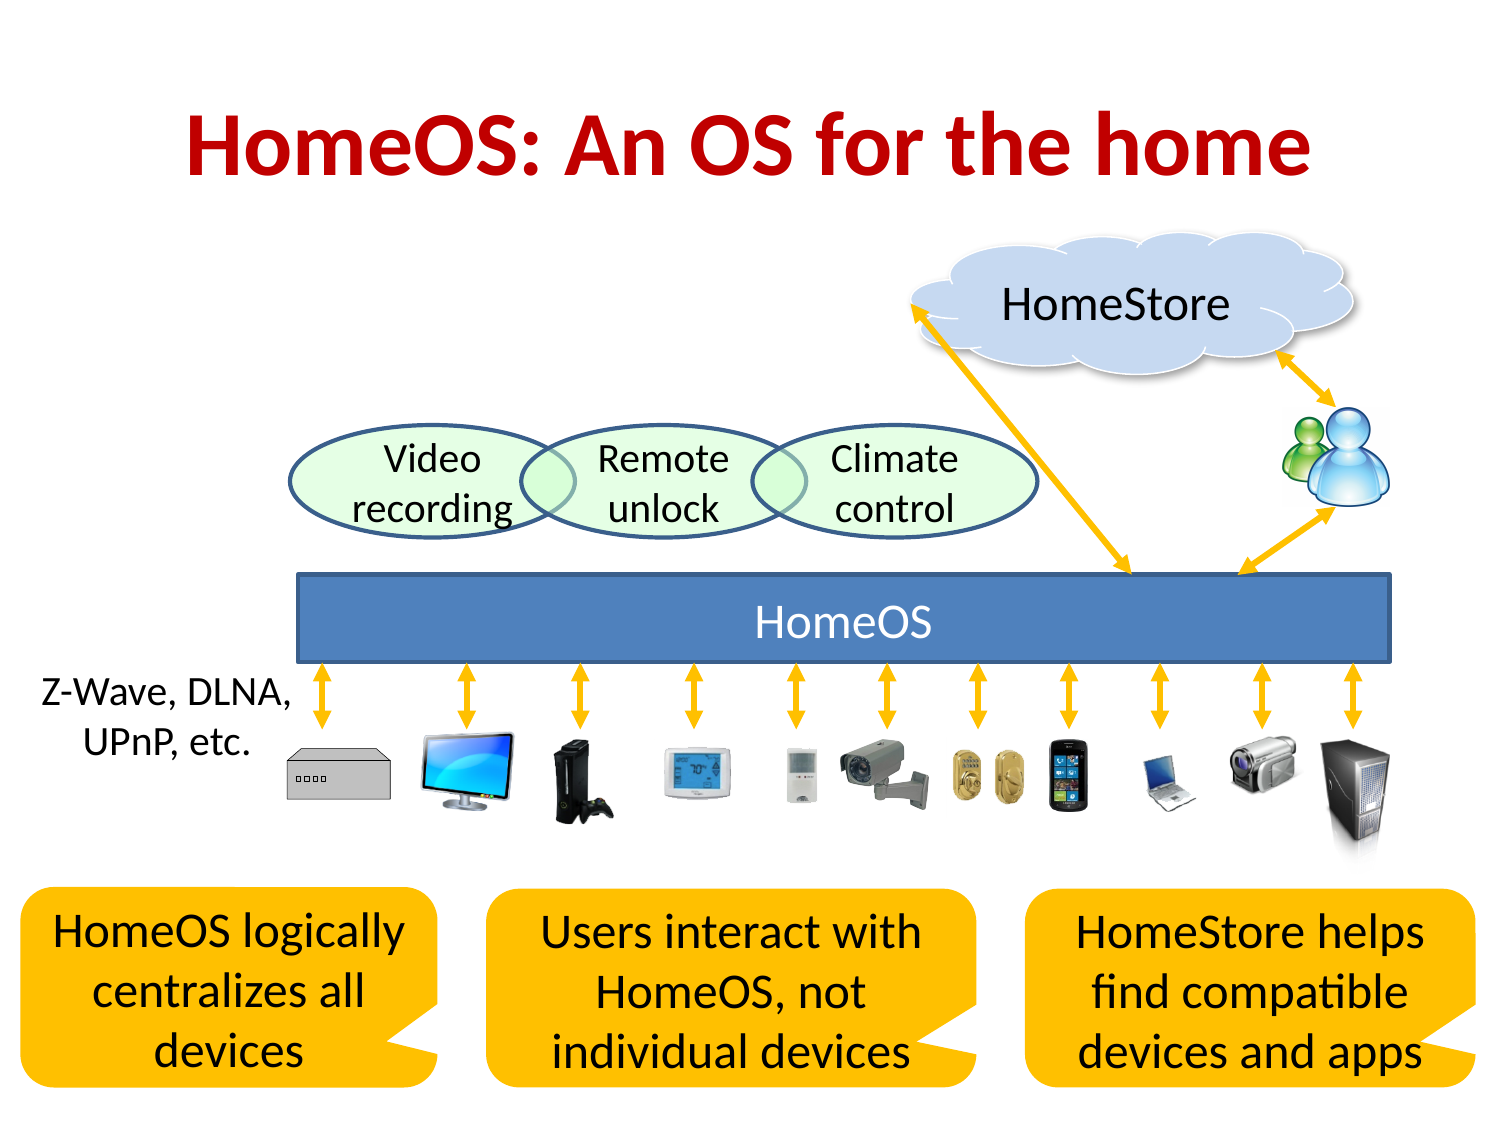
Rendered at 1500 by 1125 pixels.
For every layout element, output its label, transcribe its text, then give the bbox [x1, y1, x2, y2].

picture [840, 739, 929, 810]
text_box Users interact with HomeOS, not individual devices [483, 886, 979, 1090]
text_box Climate control [750, 422, 1040, 540]
picture [416, 730, 516, 820]
picture [286, 747, 391, 800]
picture [1320, 738, 1390, 876]
picture [946, 736, 1029, 819]
picture [1049, 739, 1088, 813]
text_box Z-Wave, DLNA, UPnP, etc. [21, 656, 313, 772]
title HomeOS: An OS for the home [75, 45, 1425, 233]
text_box HomeOS [296, 572, 1392, 664]
picture [1221, 730, 1304, 807]
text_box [1237, 506, 1337, 576]
text_box Remote unlock [519, 422, 779, 540]
text_box Video recording [287, 422, 548, 540]
text_box HomeStore helps find compatible devices and apps [1022, 886, 1478, 1090]
text_box HomeStore [910, 232, 1354, 375]
text_box HomeOS logically centralizes all devices [18, 884, 440, 1090]
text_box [321, 662, 1354, 730]
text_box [1274, 349, 1337, 408]
picture [1134, 749, 1204, 819]
picture [1282, 407, 1390, 507]
picture [550, 736, 616, 826]
picture [777, 741, 826, 808]
picture [654, 739, 741, 808]
